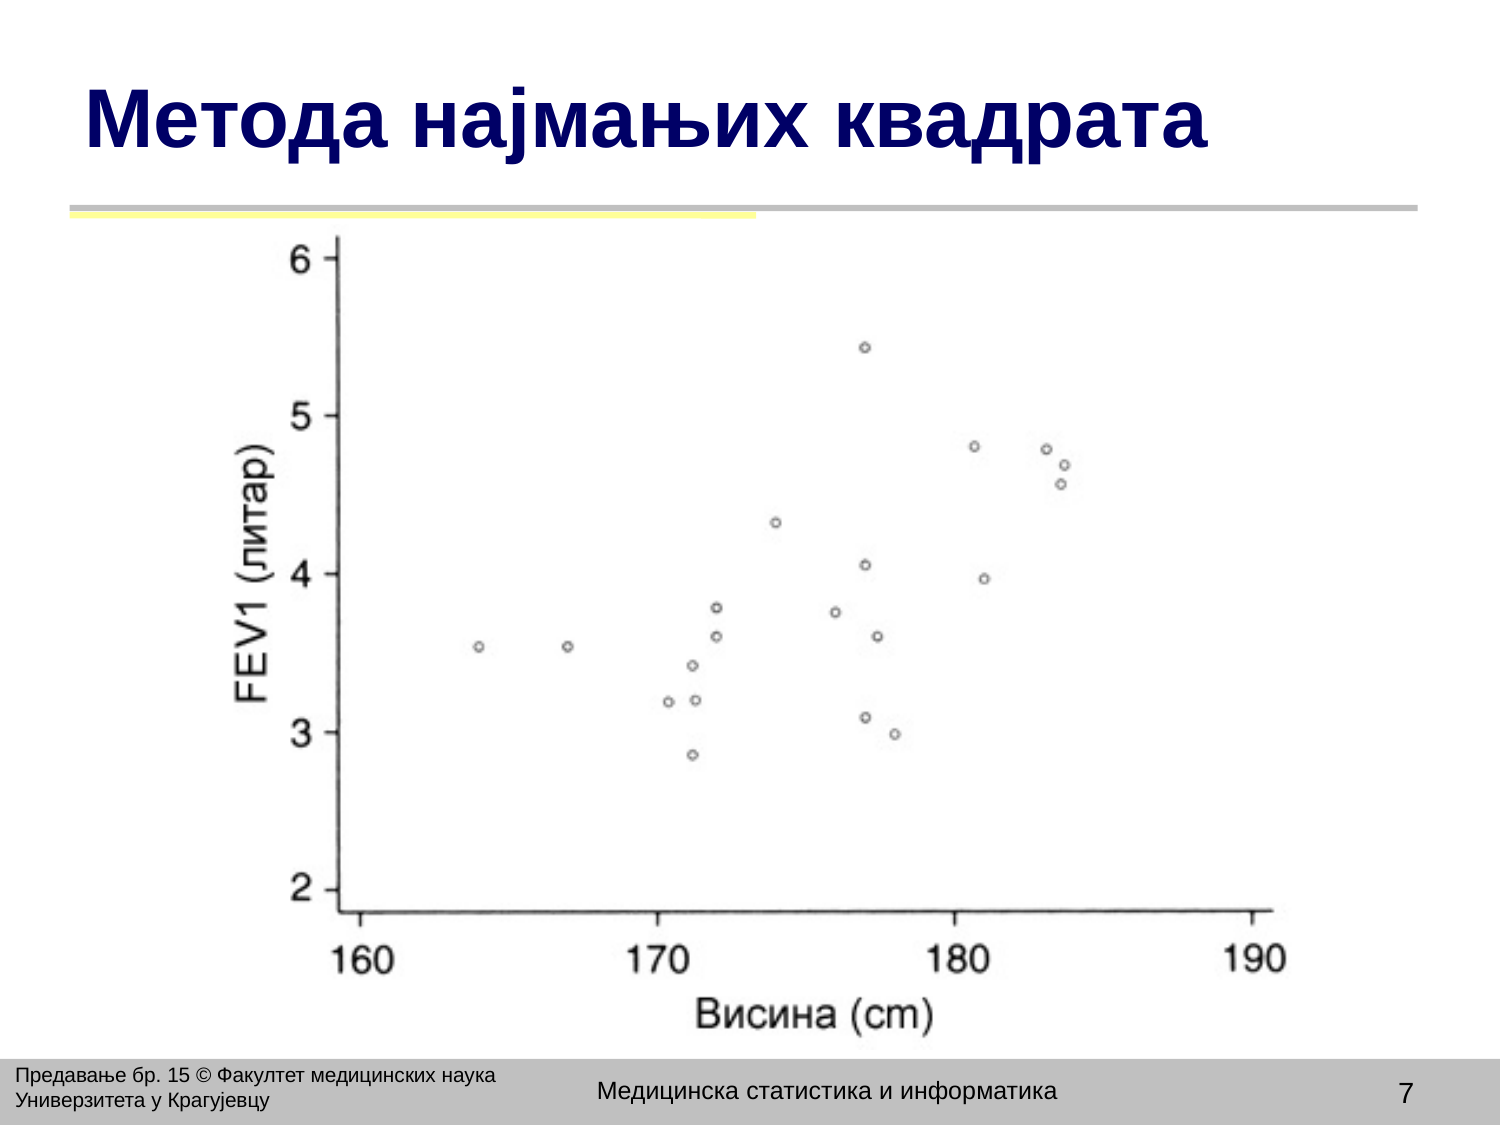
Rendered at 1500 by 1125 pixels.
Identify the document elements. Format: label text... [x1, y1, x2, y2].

picture [215, 224, 1303, 1051]
slide_number Предавање бр. 15 © Факултет медицинских наука Универзитета у Крагујевцу [0, 1053, 616, 1108]
slide_number 7 [1164, 1066, 1430, 1125]
footer Медицинска статистика и информатика [512, 1066, 1144, 1125]
title Метода најмањих квадрата [69, 19, 1426, 208]
